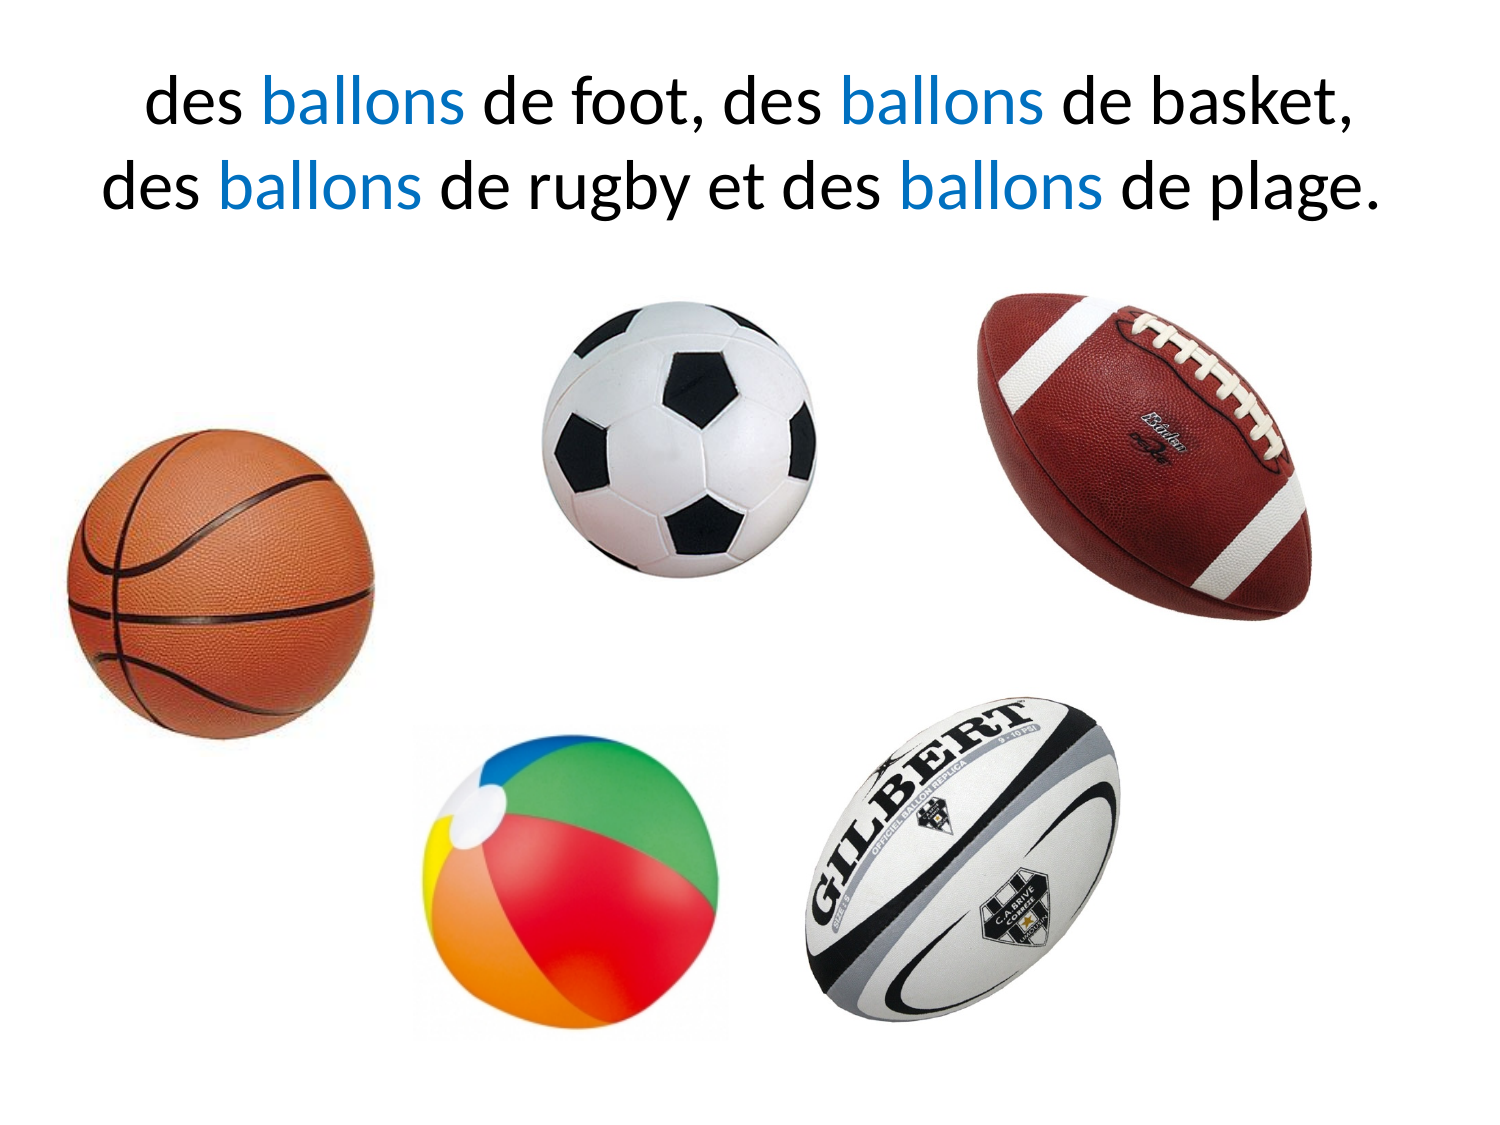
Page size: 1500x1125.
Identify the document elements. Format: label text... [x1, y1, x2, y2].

picture [412, 724, 729, 1041]
picture [799, 687, 1126, 1028]
picture [974, 287, 1313, 626]
picture [524, 287, 832, 594]
title des ballons de foot, des ballons de basket, des ballons de rugby et des ballons de plage. [75, 45, 1425, 233]
picture [49, 412, 394, 757]
